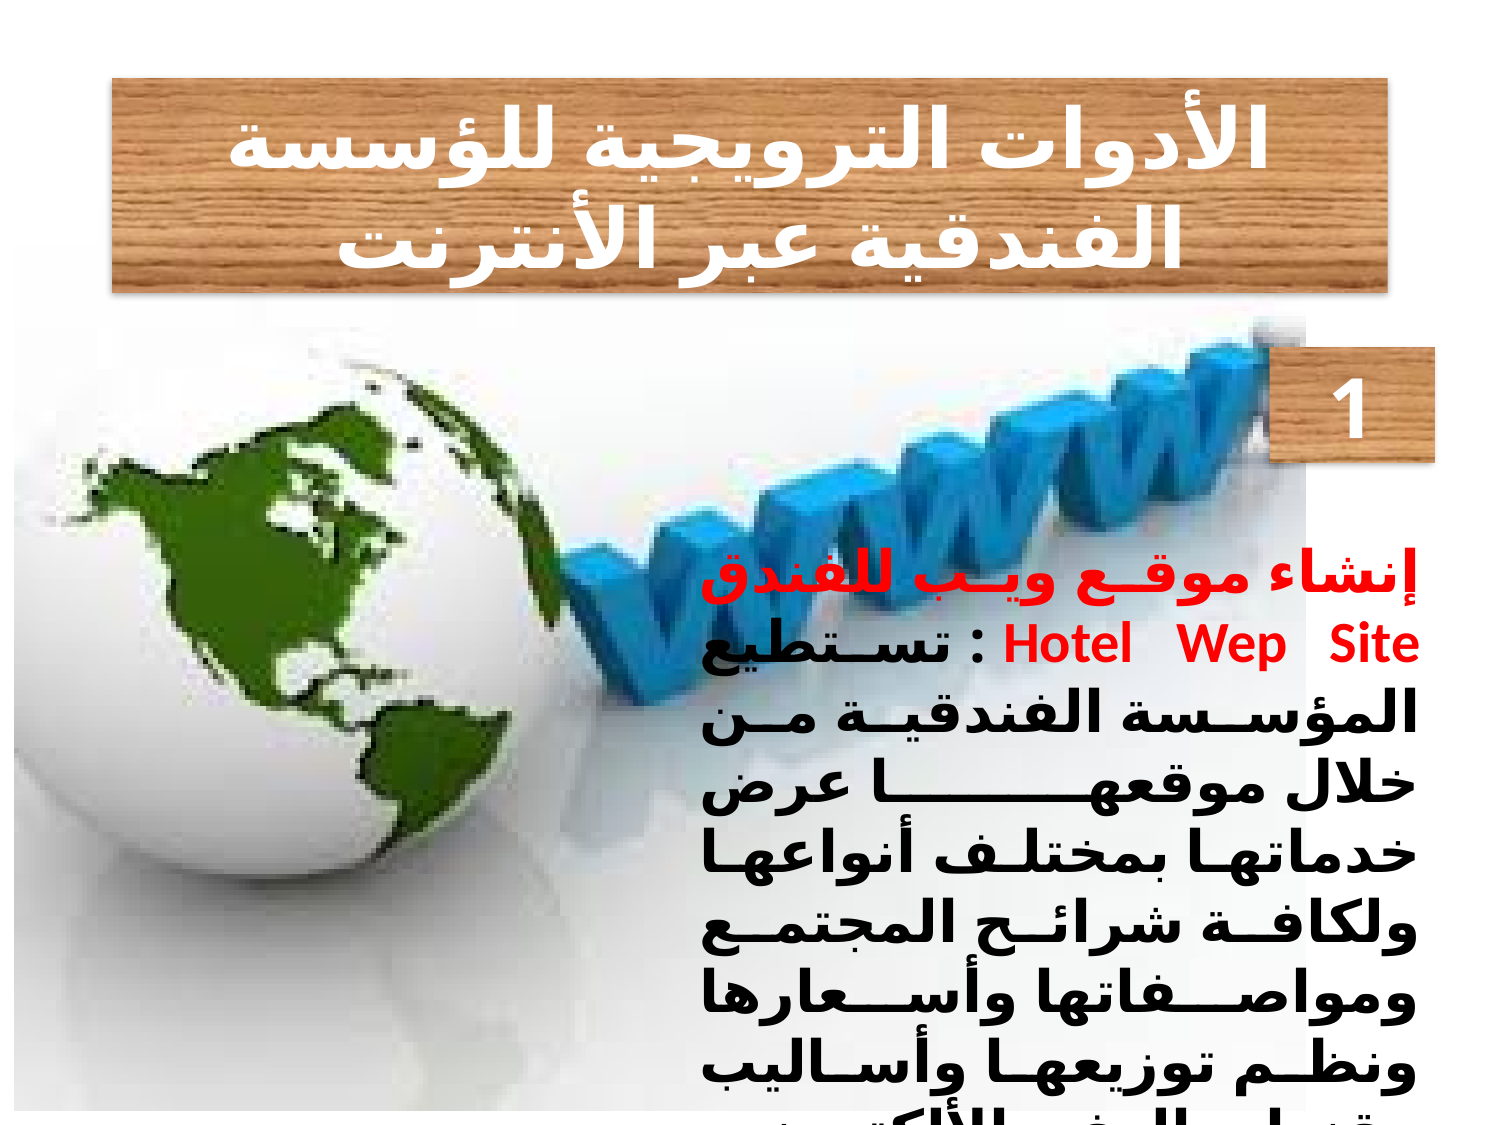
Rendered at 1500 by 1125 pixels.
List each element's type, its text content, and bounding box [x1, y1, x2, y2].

text_box 1 [1309, 347, 1435, 463]
text_box إنشاء موقع ويب للفندق Hotel Wep Site : تستطيع المؤسسة الفندقية من خلال موقعها عرض خدماتها بمختلف أنواعها ولكافة شرائح المجتمع ومواصفاتها وأسعارها ونظم توزيعها وأساليب وقنوات الدفع الألكتروني والتقليدي [685, 527, 1435, 1125]
picture [13, 33, 1306, 1111]
text_box الأدوات الترويجية للؤسسة الفندقية عبر الأنترنت [1309, 78, 1388, 293]
